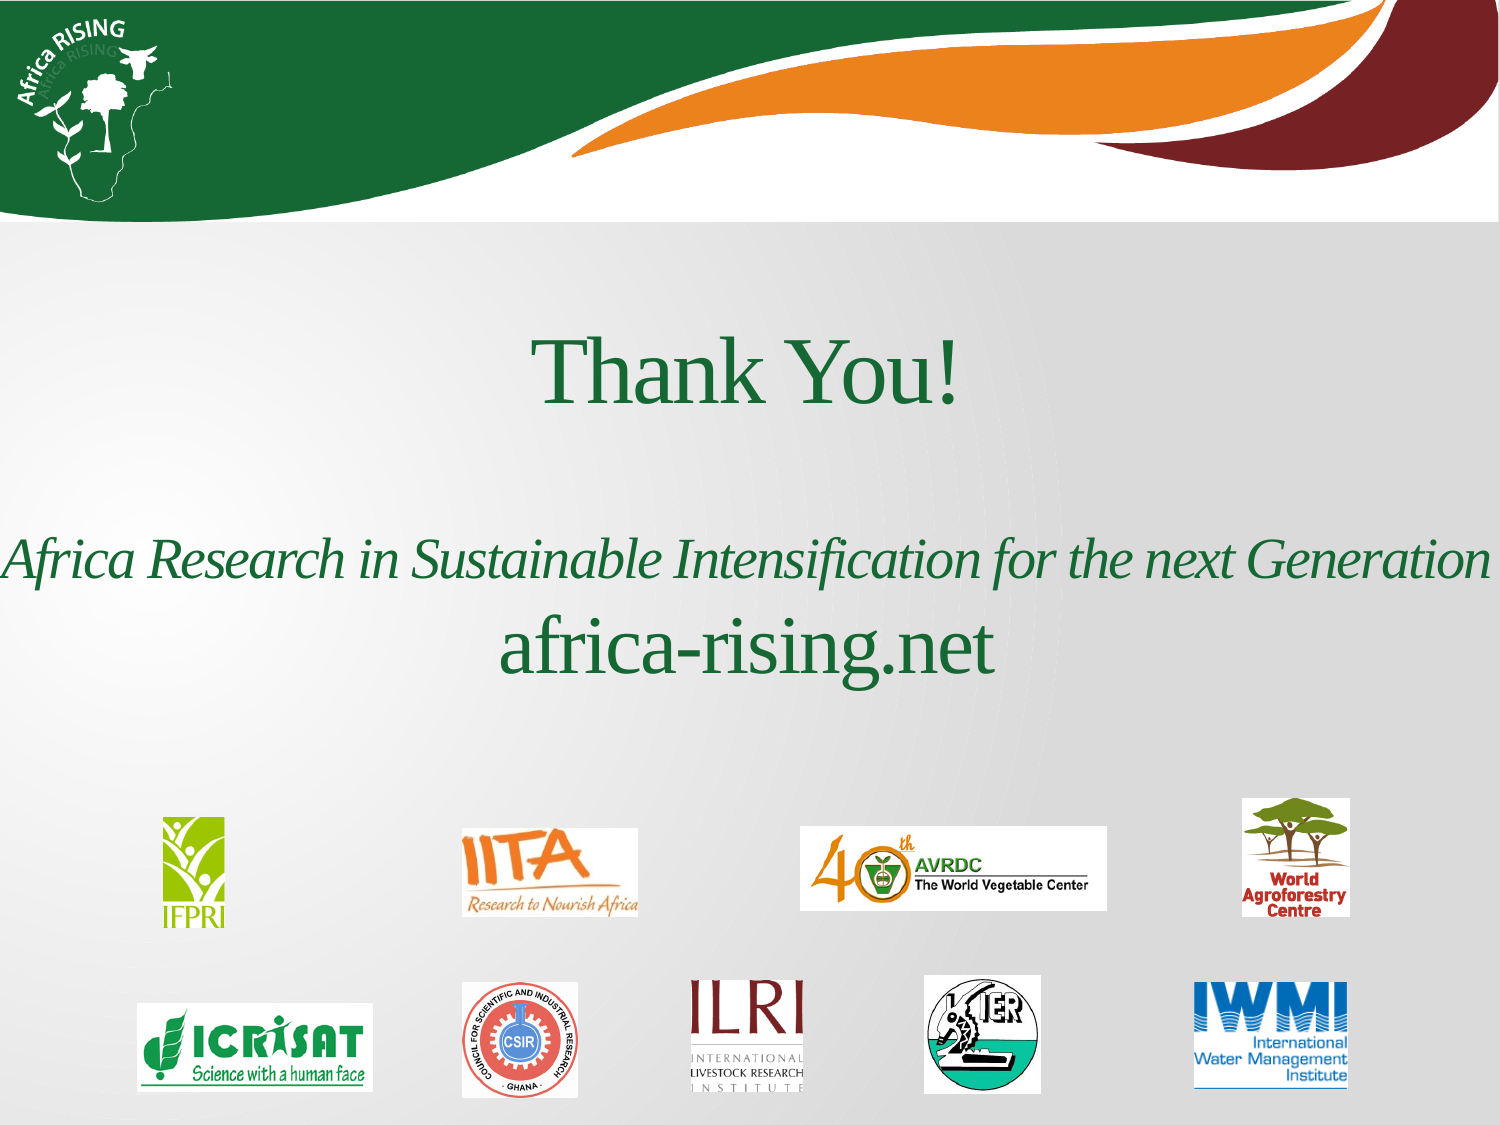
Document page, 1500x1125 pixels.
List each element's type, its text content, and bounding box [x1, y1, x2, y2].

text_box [136, 797, 1351, 1099]
picture [0, 0, 1499, 222]
title Thank You! [122, 299, 1373, 488]
text_box Africa Research in Sustainable Intensification for the next Generation africa-rising.net [0, 512, 1500, 700]
